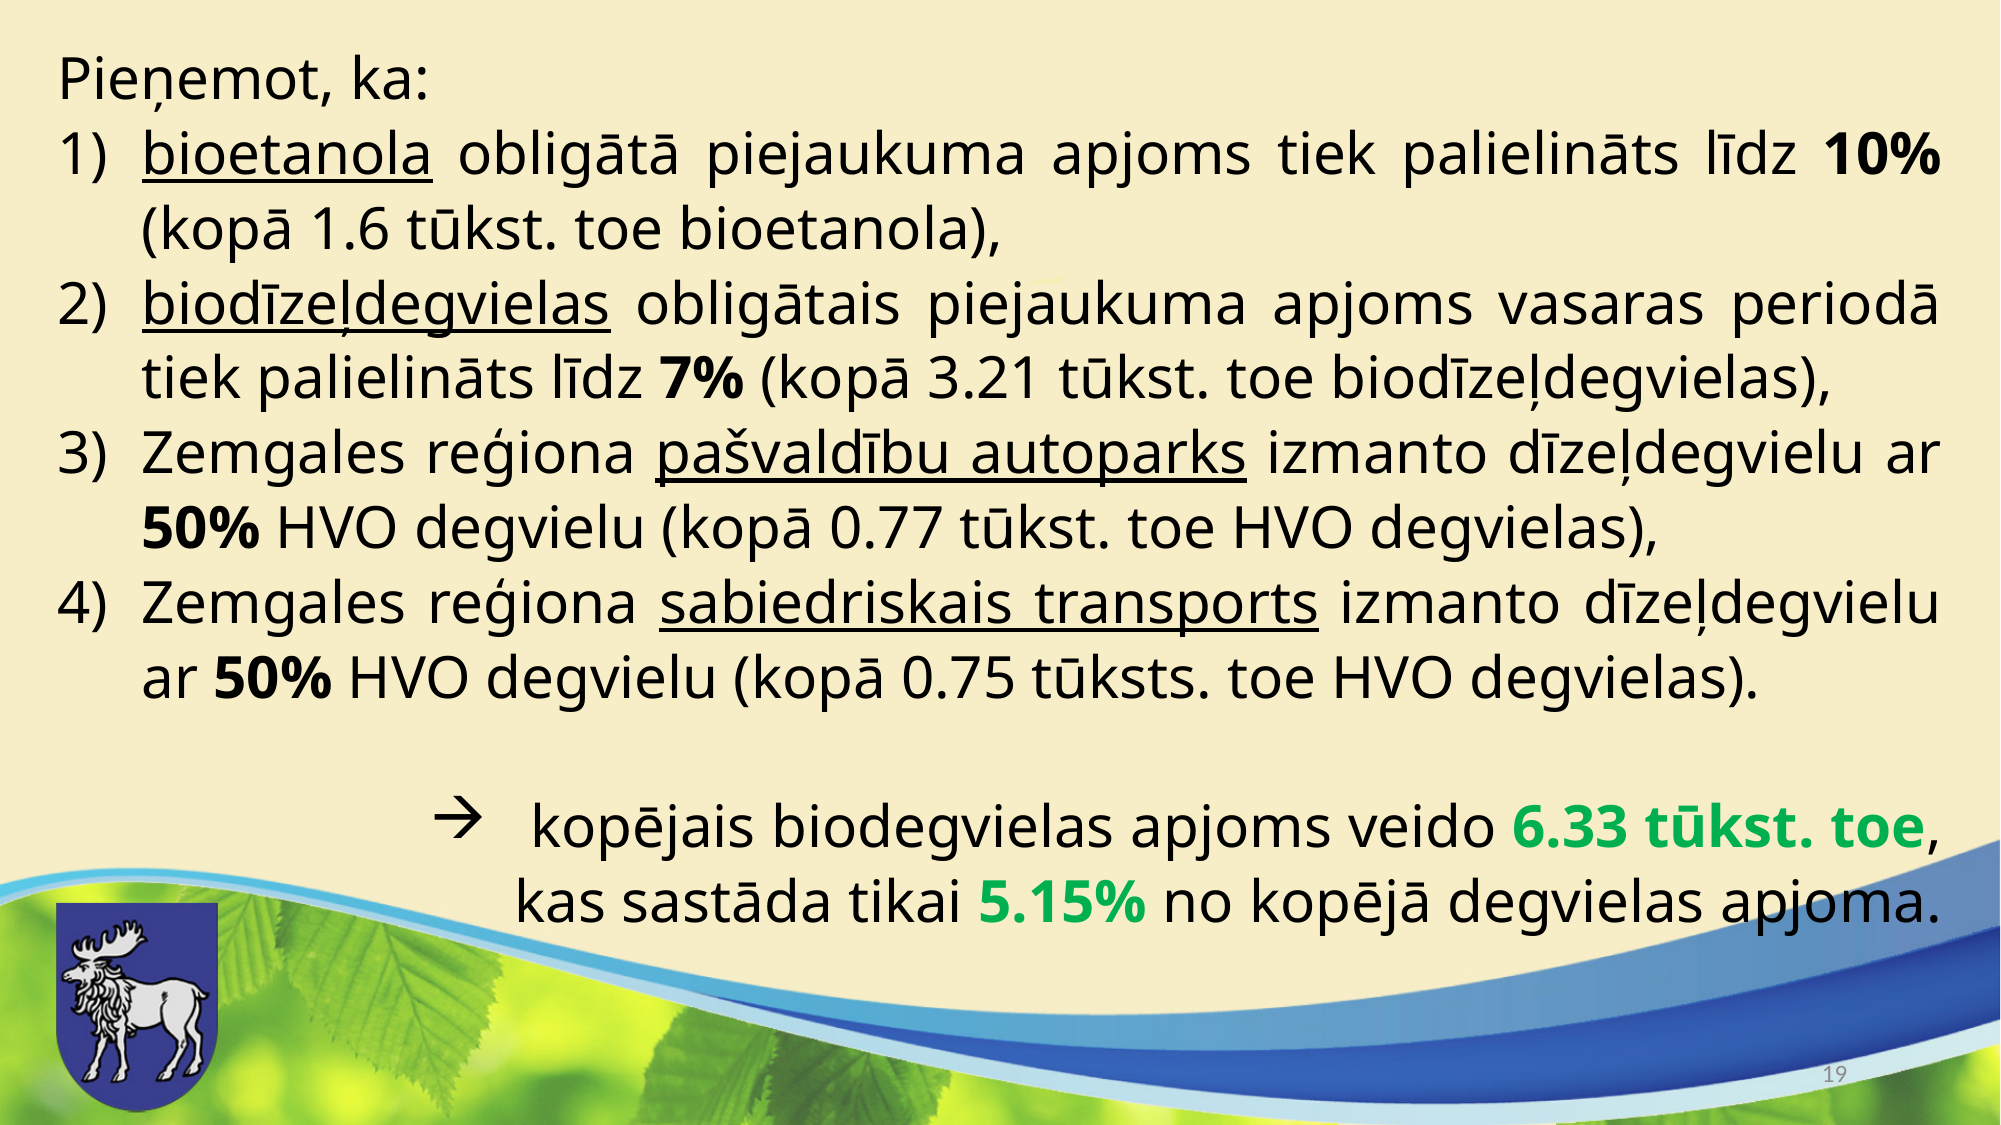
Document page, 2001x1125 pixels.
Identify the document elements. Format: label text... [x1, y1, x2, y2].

picture [0, 0, 2001, 1125]
text_box Pieņemot, ka: bioetanola obligātā piejaukuma apjoms tiek palielināts līdz 10% (kopā 1.6 tūkst. toe bioetanola), biodīzeļdegvielas obligātais piejaukuma apjoms vasaras periodā tiek palielināts līdz 7% (kopā 3.21 tūkst. toe biodīzeļdegvielas), Zemgales reģiona pašvaldību autoparks izmanto dīzeļdegvielu ar 50% HVO degvielu (kopā 0.77 tūkst. toe HVO degvielas), Zemgales reģiona sabiedriskais transports izmanto dīzeļdegvielu ar 50% HVO degvielu (kopā 0.75 tūksts. toe HVO degvielas). kopējais biodegvielas apjoms veido 6.33 tūkst. toe, kas sastāda tikai 5.15% no kopējā degvielas apjoma. [42, 29, 1957, 942]
slide_number 19 [1412, 1042, 1863, 1103]
